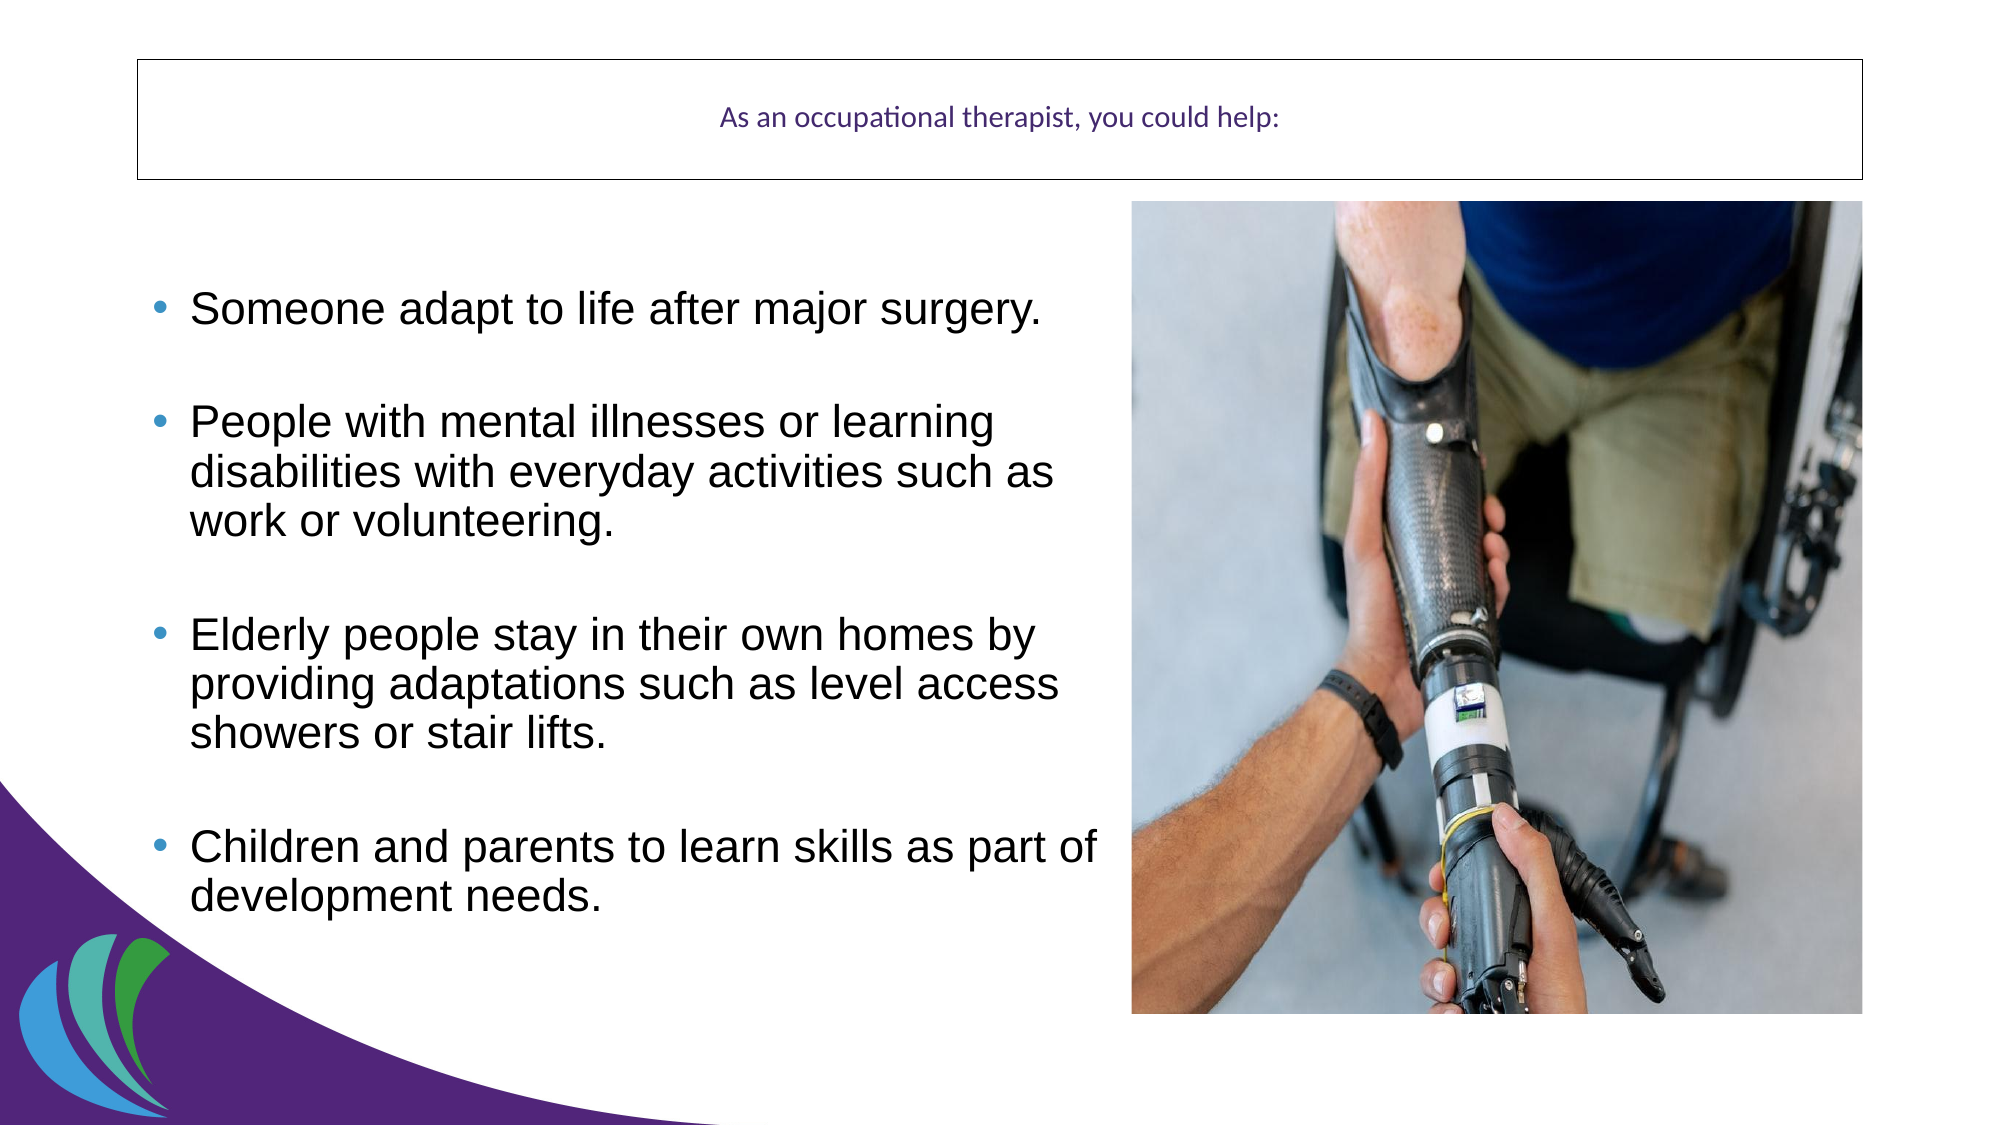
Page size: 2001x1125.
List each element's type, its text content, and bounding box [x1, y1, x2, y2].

picture [0, 1, 2000, 1125]
title As an occupational therapist, you could help: [137, 59, 1863, 180]
list Someone adapt to life after major surgery. People with mental illnesses or learning disabilities with everyday activities such as work or volunteering. Elderly people stay in their own homes by providing adaptations such as level access showers or stair lifts. Children and parents to learn skills as part of development needs. [137, 201, 1117, 1014]
